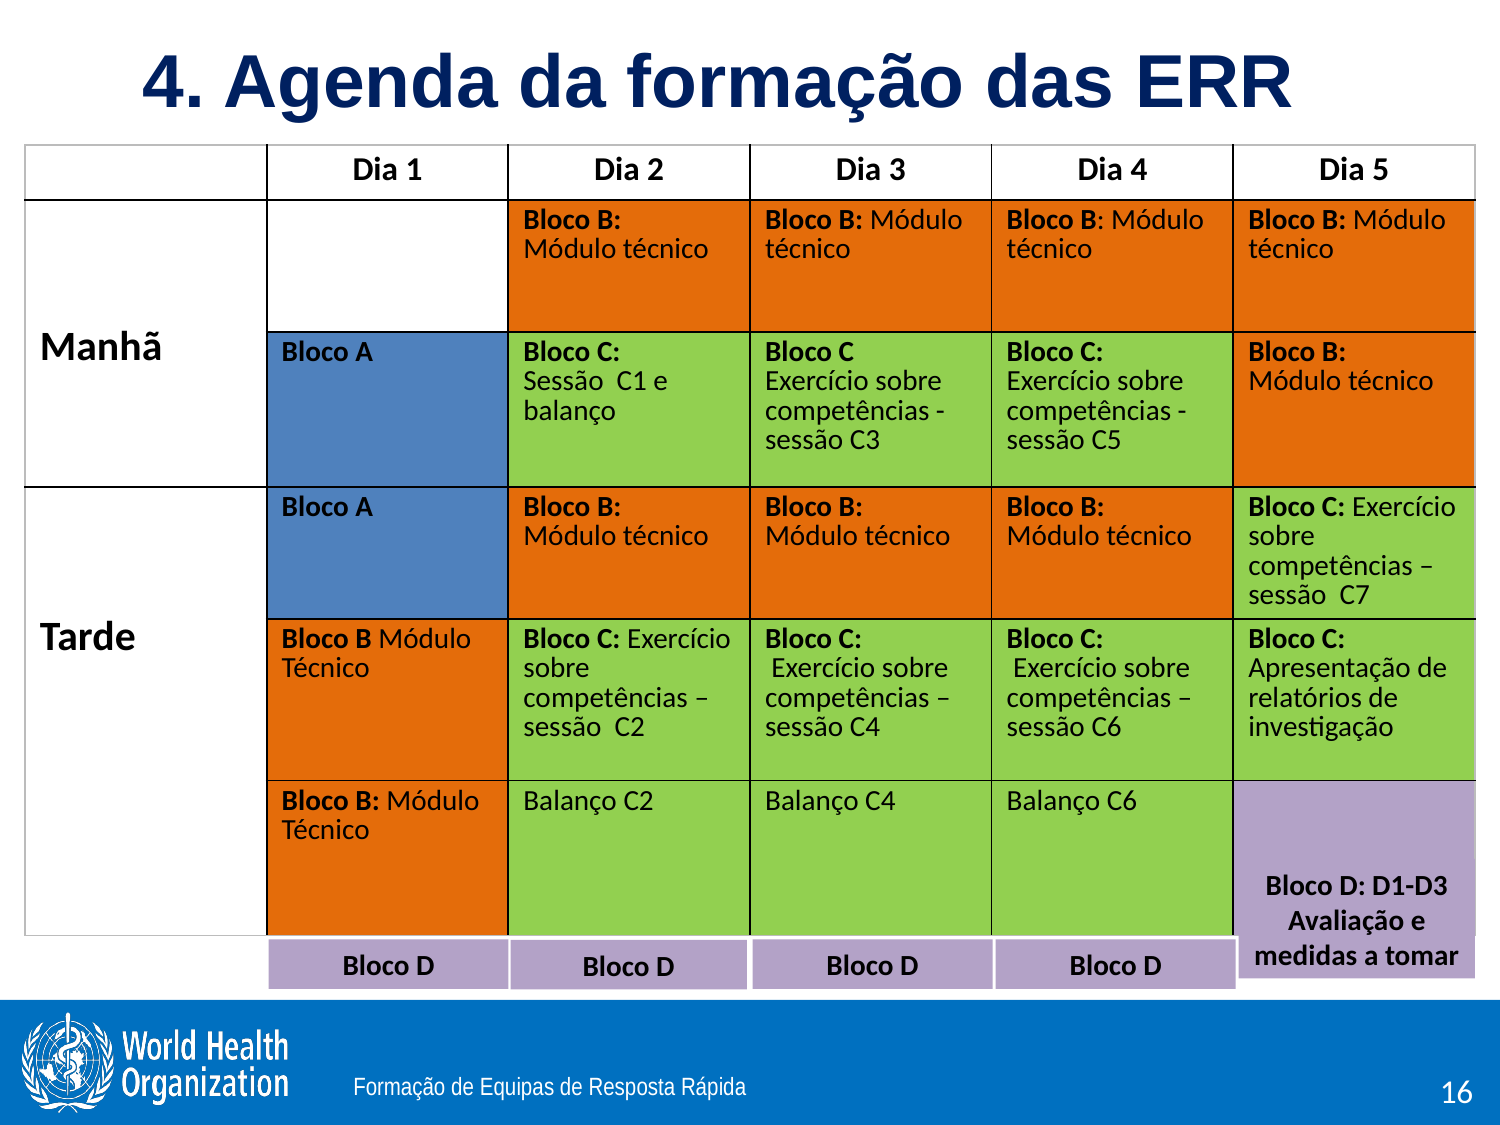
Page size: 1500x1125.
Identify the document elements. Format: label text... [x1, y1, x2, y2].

text_box Bloco D: D1-D3 Avaliação e medidas a tomar [1238, 858, 1475, 979]
text_box Bloco D [268, 939, 509, 989]
text_box Bloco D [510, 939, 747, 990]
title 4. Agenda da formação das ERR [50, 24, 1388, 130]
table_header Dia 3 [751, 146, 991, 199]
table_cell [1234, 781, 1474, 935]
table_cell Bloco B: Módulo técnico [751, 201, 991, 331]
table_cell Bloco B: Módulo técnico [751, 488, 991, 618]
table_cell Bloco C: Exercício sobre competências – sessão C4 [751, 620, 991, 780]
table_cell Bloco C: Exercício sobre competências – sessão C7 [1234, 488, 1474, 618]
table_cell [268, 201, 507, 331]
table_header Dia 1 [268, 146, 507, 199]
table_header [26, 146, 266, 199]
table_cell Bloco C: Exercício sobre competências – sessão C2 [509, 620, 749, 780]
table_cell Bloco A [268, 488, 507, 618]
picture [21, 1012, 288, 1113]
table_cell Bloco C: Apresentação de relatórios de investigação [1234, 620, 1474, 780]
table_cell Bloco B: Módulo técnico [1234, 201, 1474, 331]
table_cell Balanço C6 [992, 781, 1232, 935]
table_cell Bloco B: Módulo técnico [509, 488, 749, 618]
text_box Bloco D [995, 939, 1236, 989]
table_header Dia 2 [509, 146, 749, 199]
table_cell Bloco B: Módulo Técnico [268, 781, 507, 935]
table_cell Bloco B: Módulo técnico [992, 488, 1232, 618]
table_cell Bloco B: Módulo técnico [992, 201, 1232, 331]
table_header Dia 5 [1234, 146, 1474, 199]
table_cell Bloco C: Exercício sobre competências - sessão C5 [992, 333, 1232, 486]
table_cell Bloco C: Sessão C1 e balanço [509, 333, 749, 486]
table_cell Bloco B: Módulo técnico [509, 201, 749, 331]
table_cell Bloco B: Módulo técnico [1234, 333, 1474, 486]
table_cell Bloco B Módulo Técnico [268, 620, 507, 780]
table_header Dia 4 [992, 146, 1232, 199]
table_cell Bloco C Exercício sobre competências - sessão C3 [751, 333, 991, 486]
table_cell Bloco C: Exercício sobre competências – sessão C6 [992, 620, 1232, 780]
text_box Bloco D [752, 939, 993, 989]
table_cell Balanço C2 [509, 781, 749, 935]
table_cell Balanço C4 [751, 781, 991, 935]
table_cell Manhã [26, 201, 266, 486]
table_cell Bloco A [268, 333, 507, 486]
table_cell Tarde [26, 488, 266, 935]
